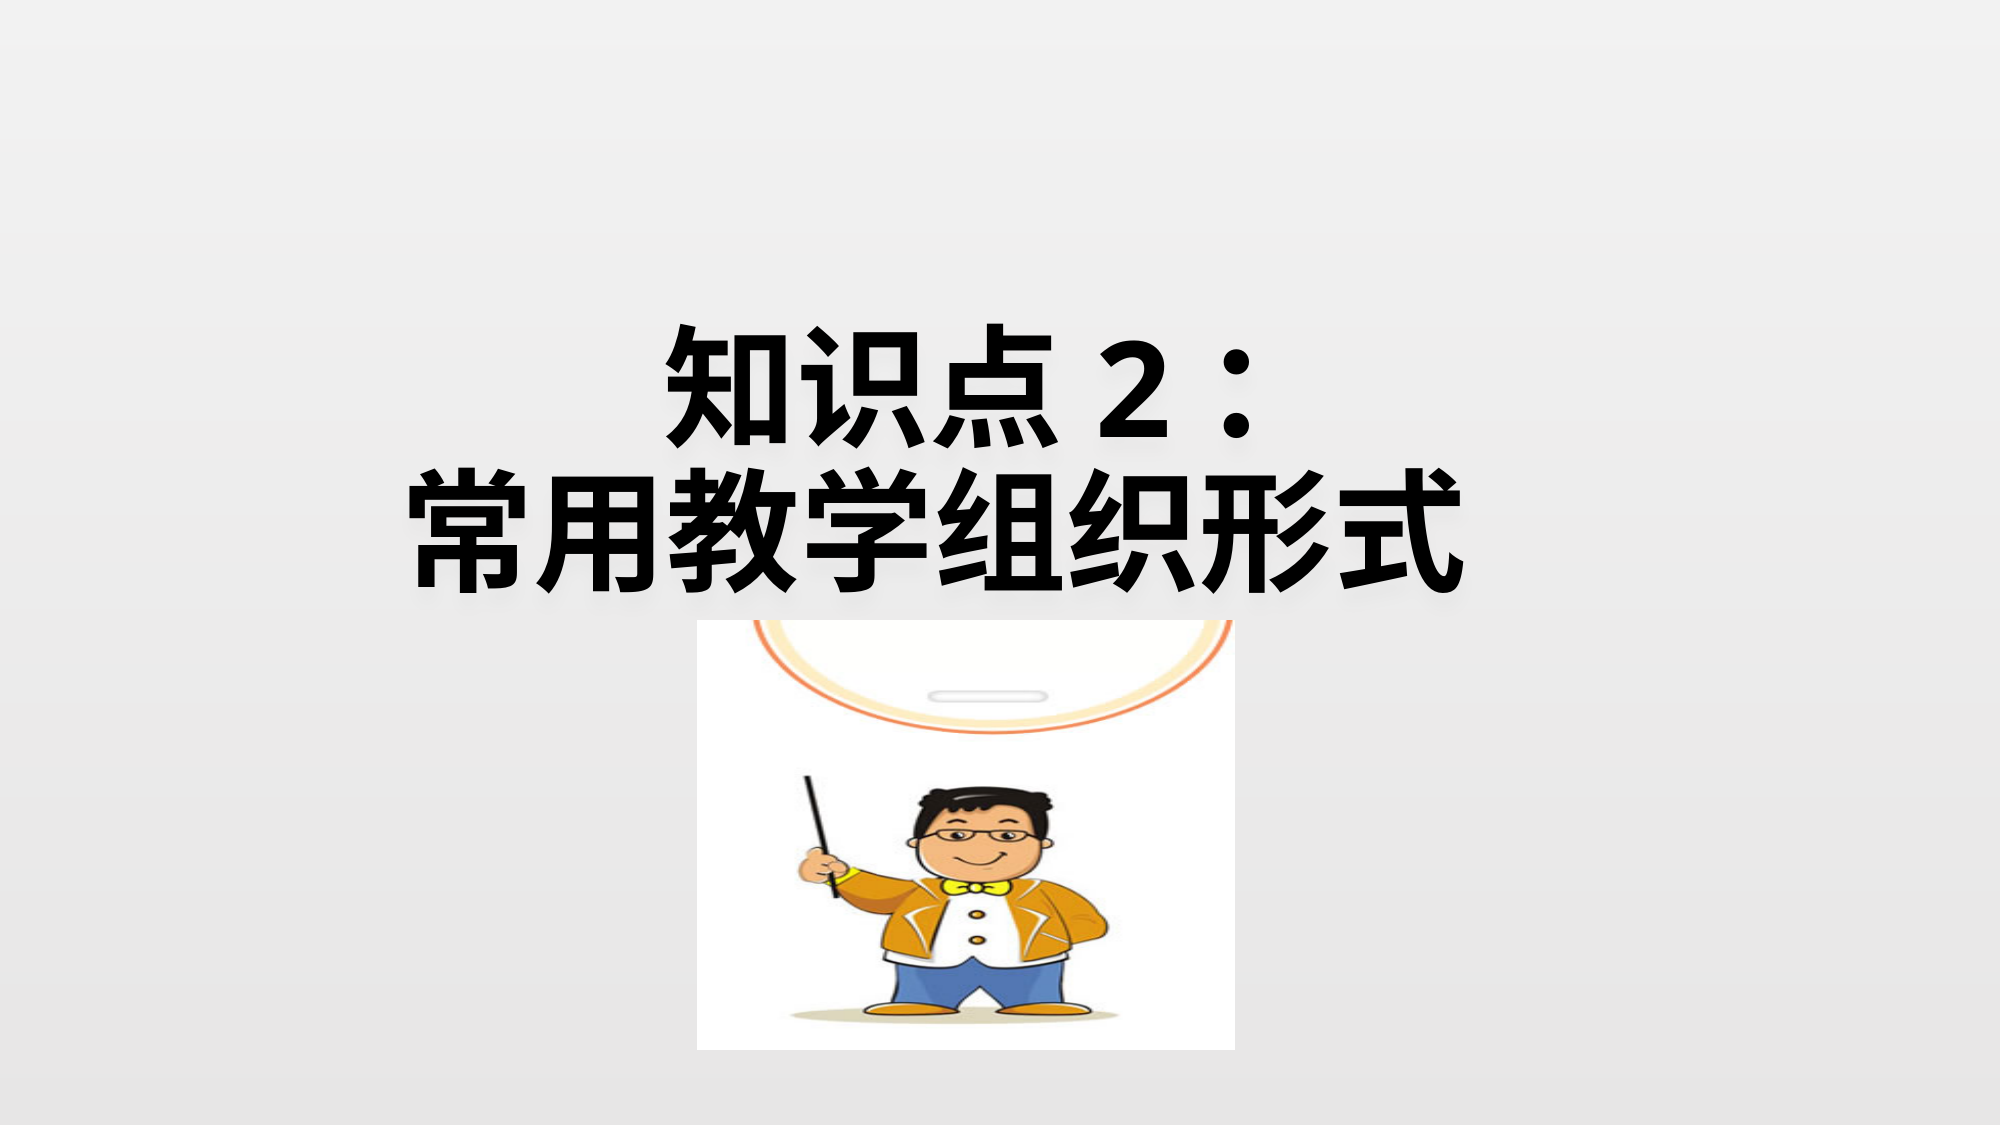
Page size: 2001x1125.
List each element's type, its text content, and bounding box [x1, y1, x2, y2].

picture [697, 620, 1235, 1050]
title 知识点2： 常用教学组织形式 [54, 312, 1946, 621]
